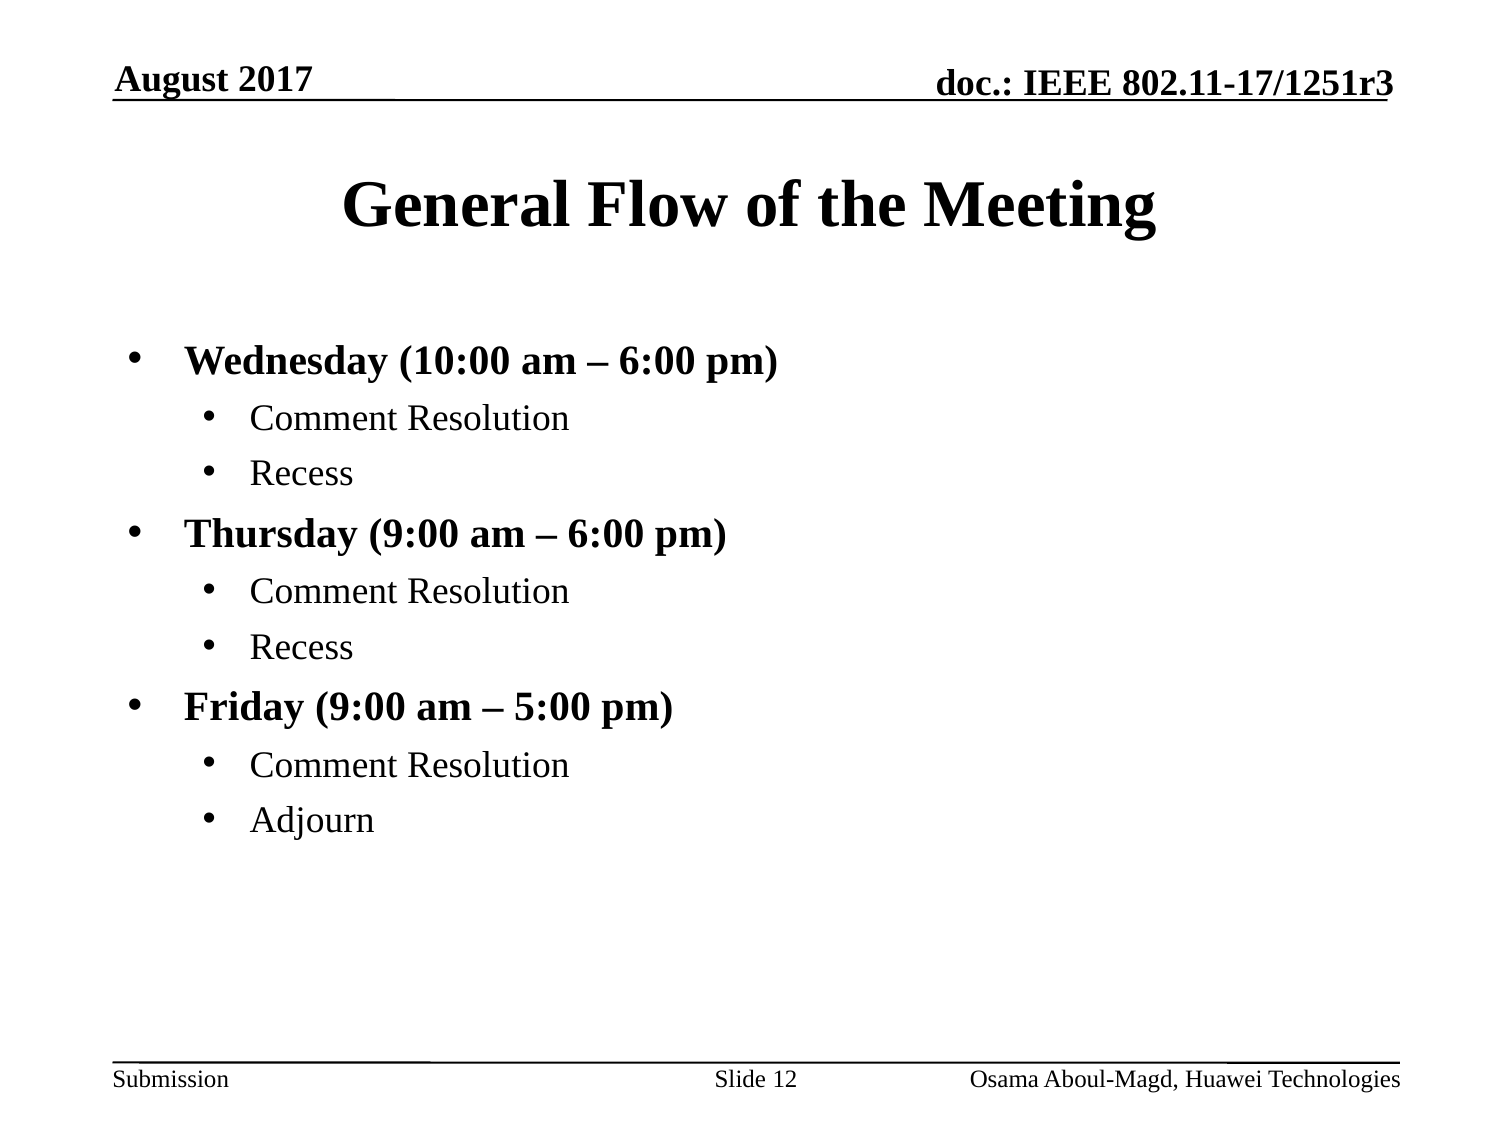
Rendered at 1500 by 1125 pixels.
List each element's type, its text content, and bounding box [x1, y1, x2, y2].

footer Osama Aboul-Magd, Huawei Technologies [878, 1061, 1402, 1093]
list Wednesday (10:00 am – 6:00 pm) Comment Resolution Recess Thursday (9:00 am – 6:00 pm) Comment Resolution Recess Friday (9:00 am – 5:00 pm) Comment Resolution Adjourn [112, 324, 1388, 1000]
slide_number Slide 12 [712, 1061, 800, 1123]
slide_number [114, 54, 423, 100]
title General Flow of the Meeting [112, 112, 1388, 288]
